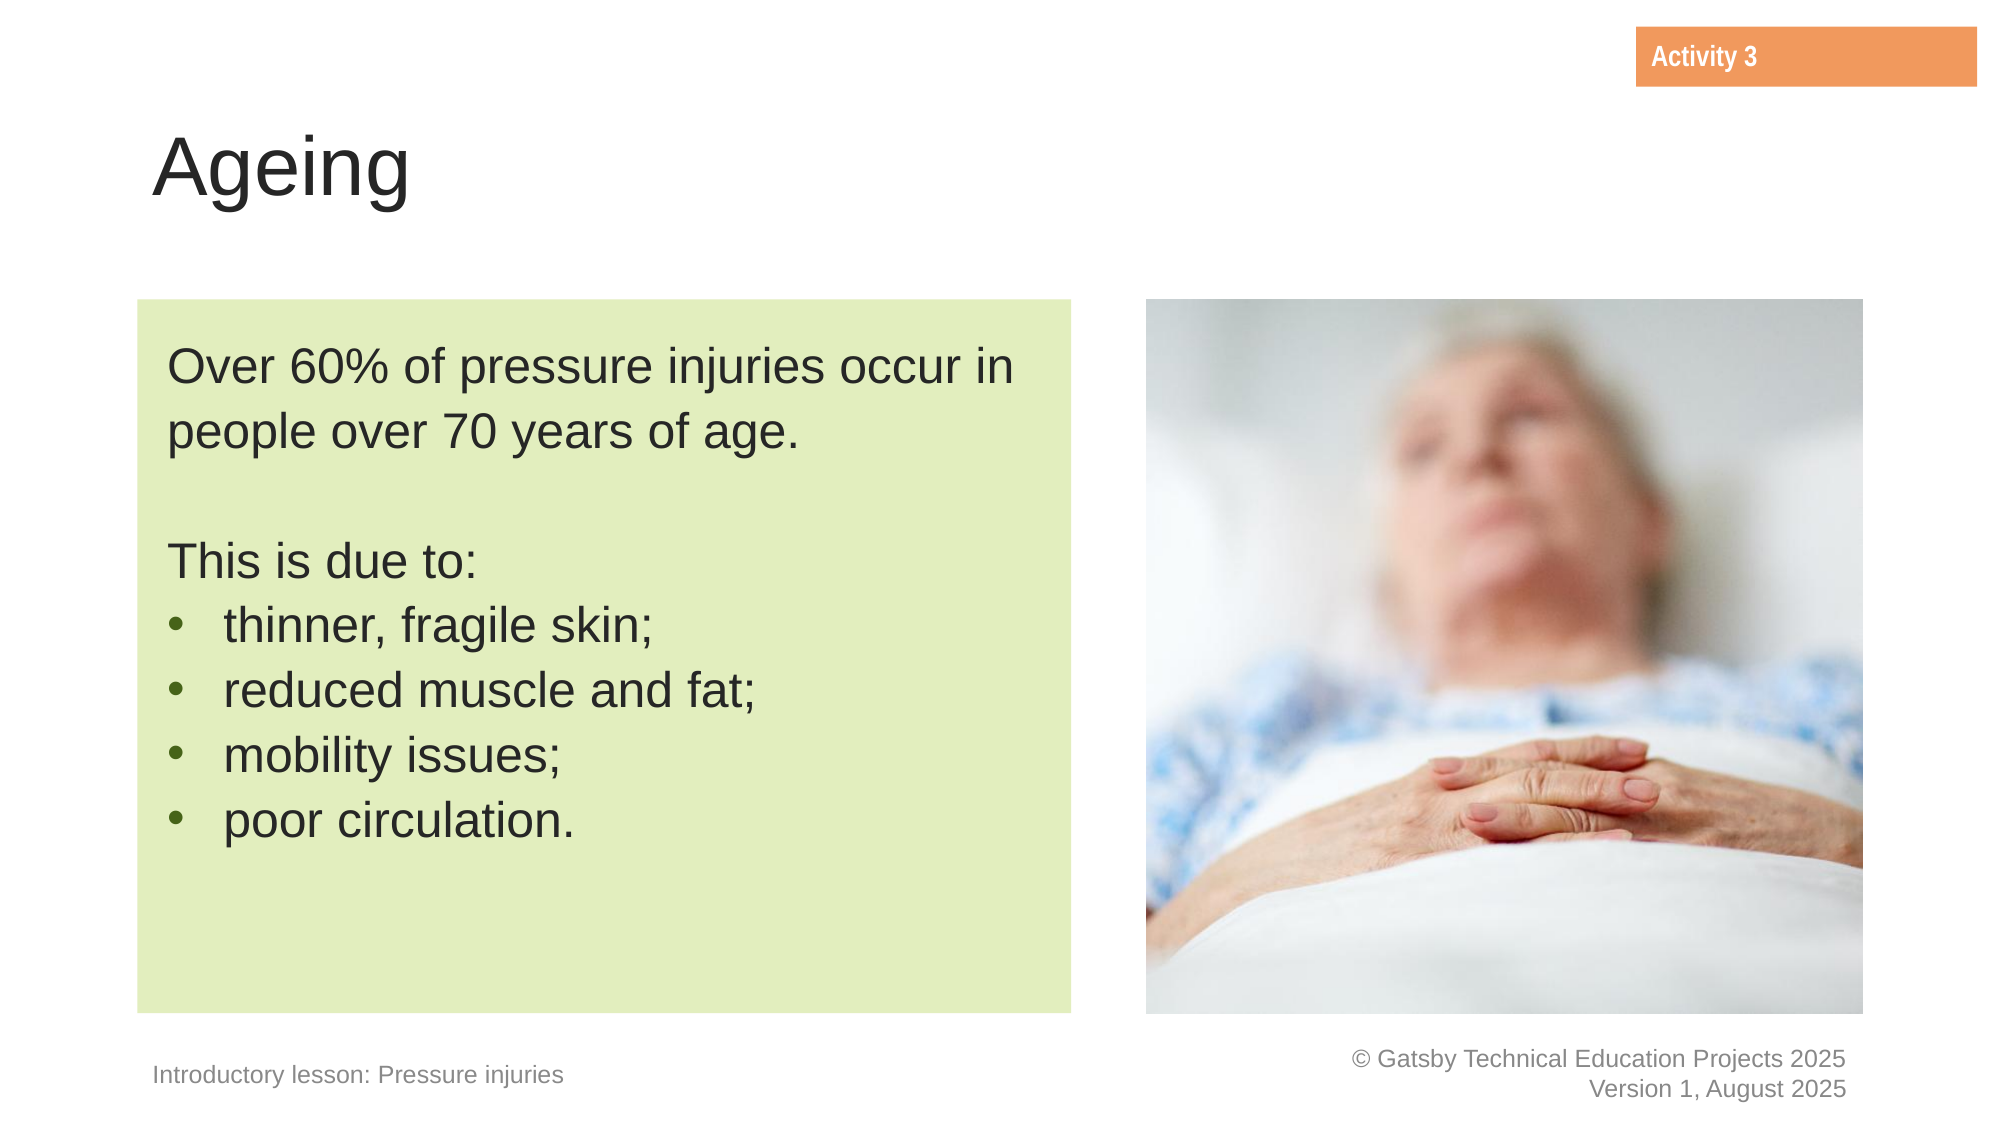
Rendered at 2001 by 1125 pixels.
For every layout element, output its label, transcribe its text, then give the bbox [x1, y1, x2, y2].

list Over 60% of pressure injuries occur in people over 70 years of age. This is due to: thinner, fragile skin; reduced muscle and fat; mobility issues; poor circulation. [137, 299, 1072, 1014]
list Introductory lesson: Pressure injuries [137, 1042, 829, 1103]
list Activity 3 [1636, 26, 1978, 87]
title Ageing [137, 59, 1863, 278]
picture [1146, 299, 1863, 1014]
